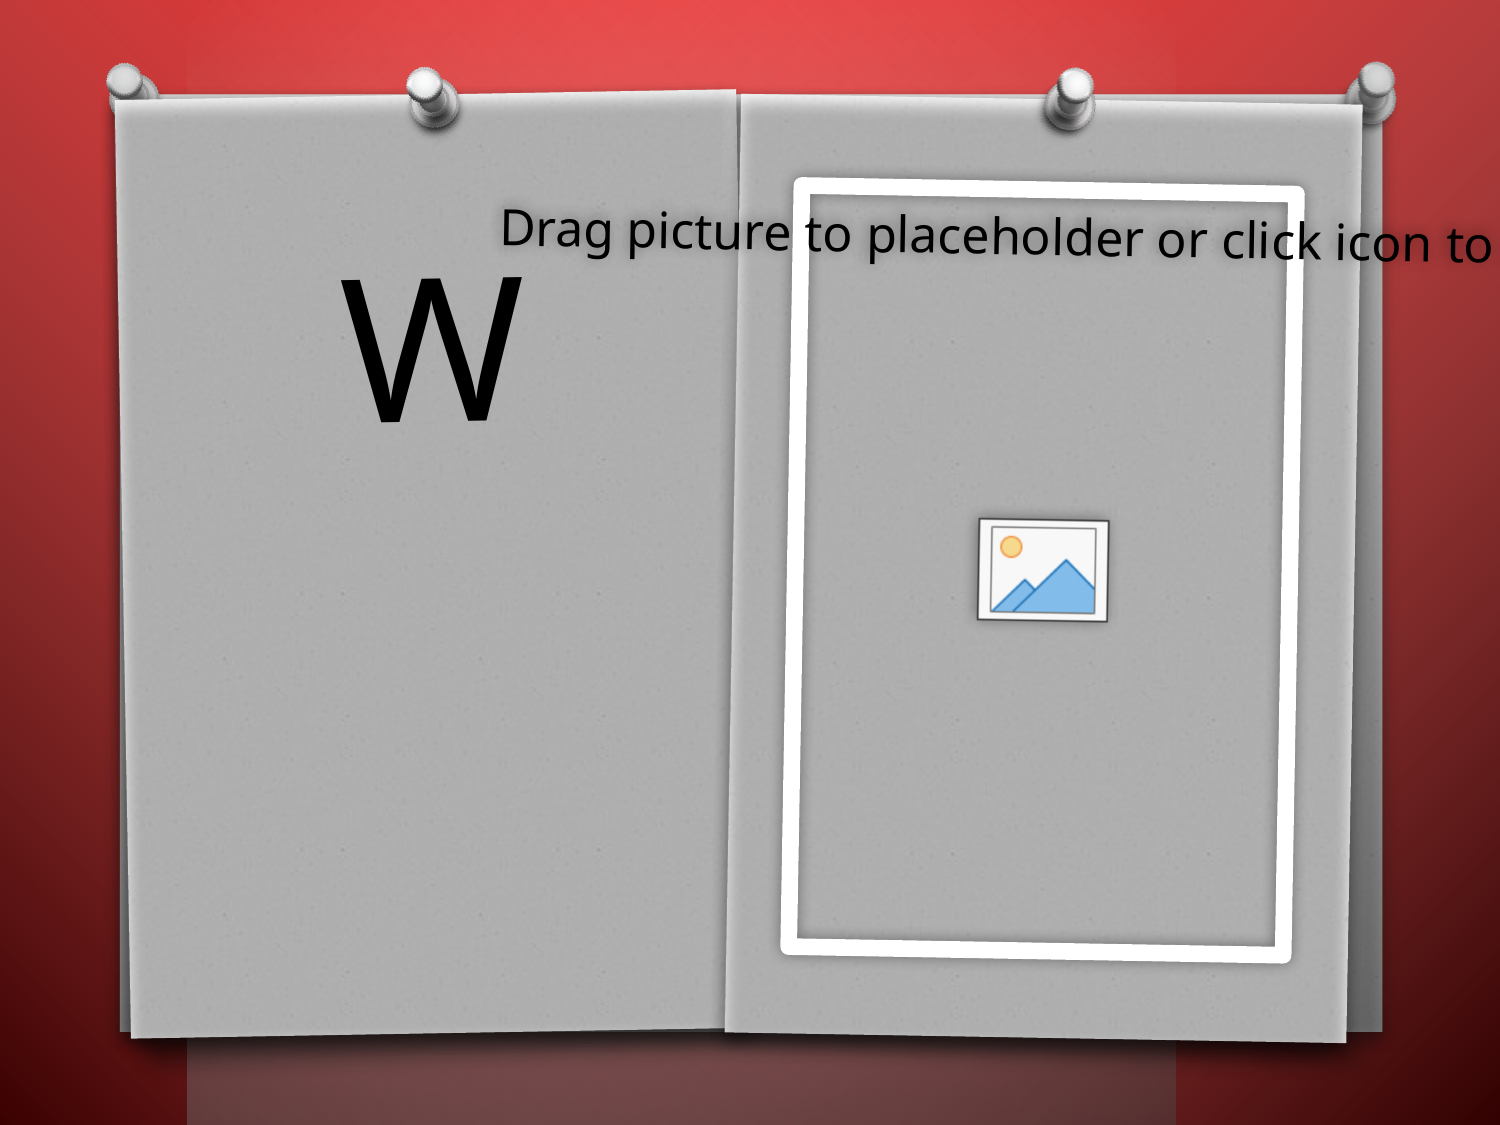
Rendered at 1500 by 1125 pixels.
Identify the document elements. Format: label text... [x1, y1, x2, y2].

picture [803, 197, 1282, 943]
picture [375, 33, 497, 157]
title W [179, 222, 687, 475]
picture [1016, 41, 1138, 162]
